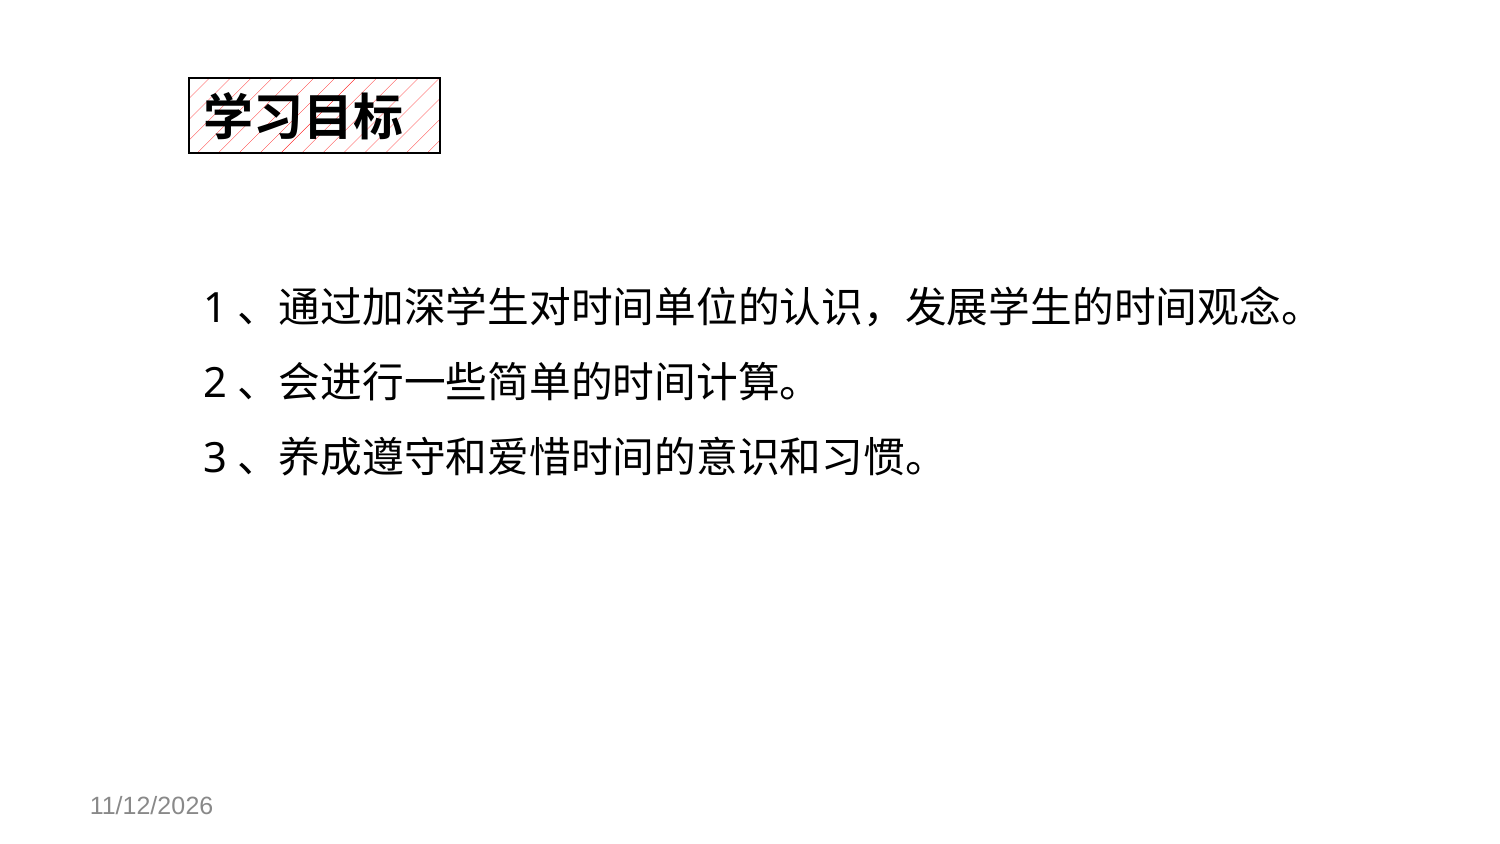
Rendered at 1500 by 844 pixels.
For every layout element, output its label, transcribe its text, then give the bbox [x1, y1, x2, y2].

text_box [75, 782, 425, 827]
text_box 1、通过加深学生对时间单位的认识，发展学生的时间观念。 2、会进行一些简单的时间计算。 3、养成遵守和爱惜时间的意识和习惯。 [188, 248, 1366, 488]
text_box 学习目标 [189, 78, 441, 153]
